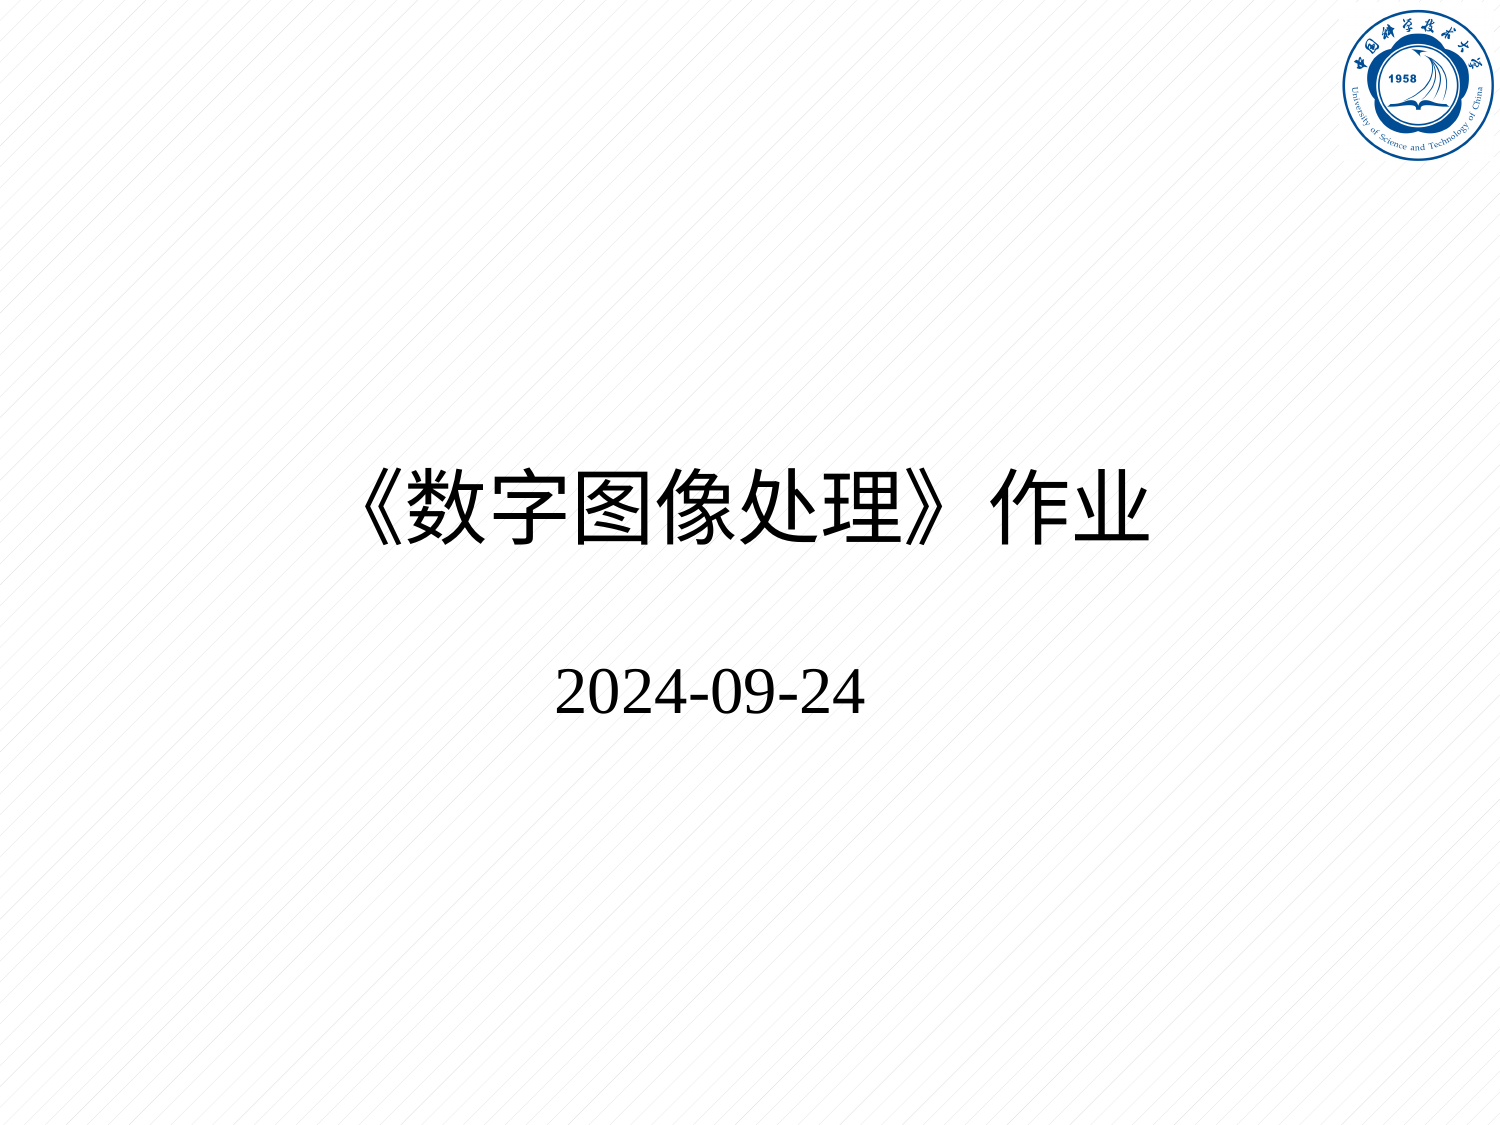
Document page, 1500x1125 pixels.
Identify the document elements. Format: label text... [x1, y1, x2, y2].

title 《数字图像处理》作业 [100, 338, 1376, 564]
subtitle 2024-09-24 [135, 639, 1286, 902]
picture [1339, 2, 1494, 161]
